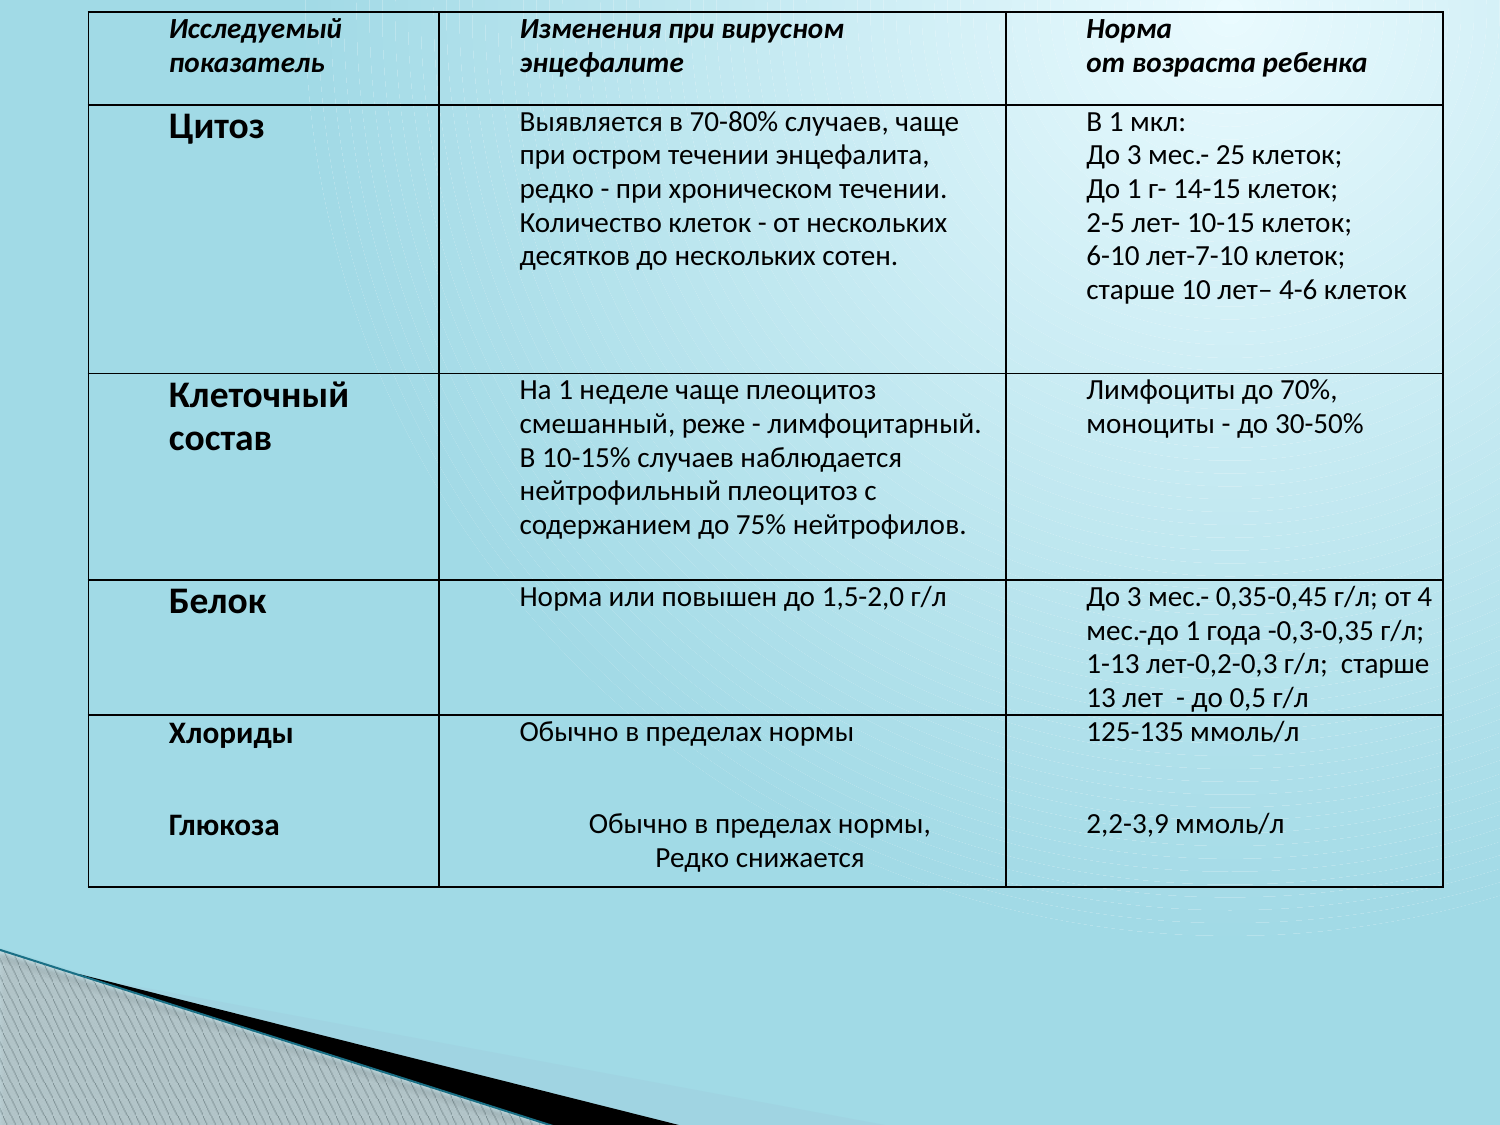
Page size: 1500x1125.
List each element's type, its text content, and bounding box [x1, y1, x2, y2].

table_cell Цитоз [89, 106, 438, 373]
table_cell Выявляется в 70-80% случаев, чаще при остром течении энцефалита, редко - при хроническом течении. Количество клеток - от нескольких десятков до нескольких сотен. [440, 106, 1005, 373]
table_cell На 1 неделе чаще плеоцитоз смешанный, реже - лимфоцитарный. В 10-15% случаев наблюдается нейтрофильный плеоцитоз с содержанием до 75% нейтрофилов. [440, 374, 1005, 579]
table_cell Хлориды [89, 716, 438, 808]
table_cell Норма или повышен до 1,5-2,0 г/л [440, 581, 1005, 714]
table_cell 2,2-3,9 ммоль/л [1007, 808, 1442, 886]
table_cell До 3 мес.- 0,35-0,45 г/л; от 4 мес.-до 1 года -0,3-0,35 г/л; 1-13 лет-0,2-0,3 г/л; старше 13 лет - до 0,5 г/л [1007, 581, 1442, 714]
table_cell Лимфоциты до 70%, моноциты - до 30-50% [1007, 374, 1442, 579]
table_cell Обычно в пределах нормы, Редко снижается [440, 808, 1005, 886]
table_cell Белок [89, 581, 438, 714]
table_cell 125-135 ммоль/л [1007, 716, 1442, 808]
table_cell Клеточный состав [89, 374, 438, 579]
table_header Изменения при вирусном энцефалите [440, 13, 1005, 104]
table_header Норма от возраста ребенка [1007, 13, 1442, 104]
table_cell В 1 мкл: До 3 мес.- 25 клеток; До 1 г- 14-15 клеток; 2-5 лет- 10-15 клеток; 6-10 лет-7-10 клеток; старше 10 лет– 4-6 клеток [1007, 106, 1442, 373]
table_cell Глюкоза [89, 808, 438, 886]
table_cell Обычно в пределах нормы [440, 716, 1005, 808]
table_header Исследуемый показатель [89, 13, 438, 104]
